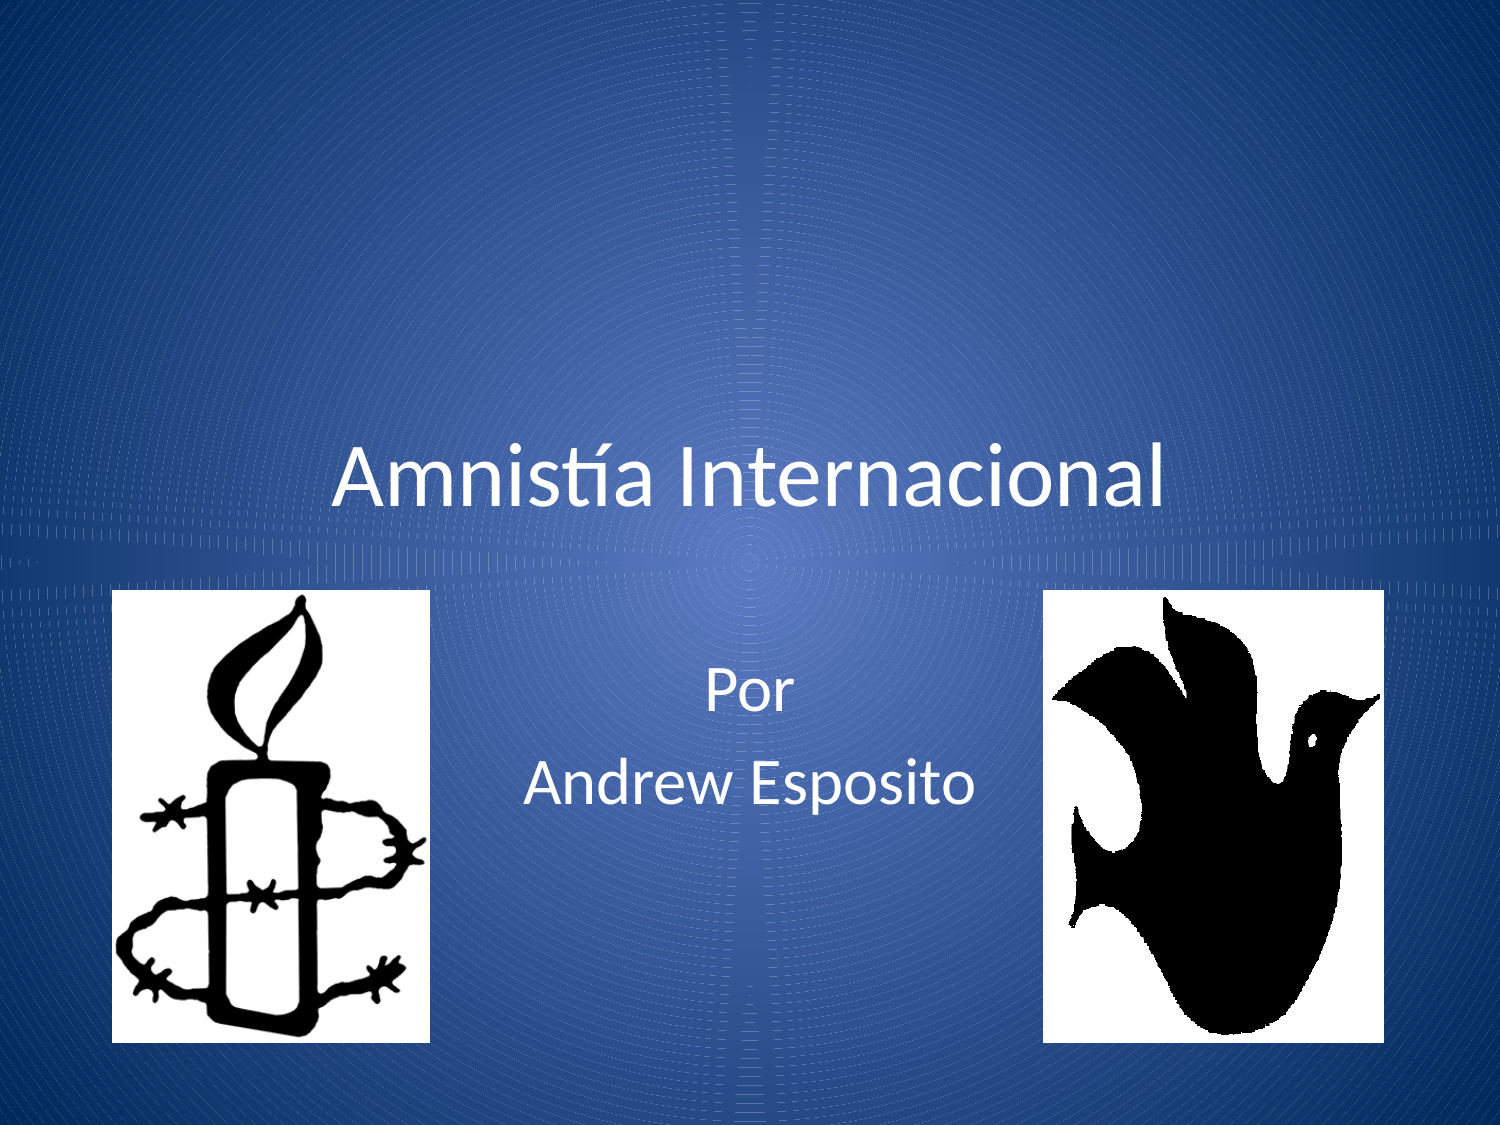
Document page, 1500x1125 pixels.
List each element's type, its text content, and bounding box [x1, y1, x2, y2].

picture [112, 590, 430, 1044]
subtitle Por Andrew Esposito [433, 637, 1038, 925]
title Amnistía Internacional [112, 349, 1388, 591]
picture [1043, 590, 1385, 1044]
